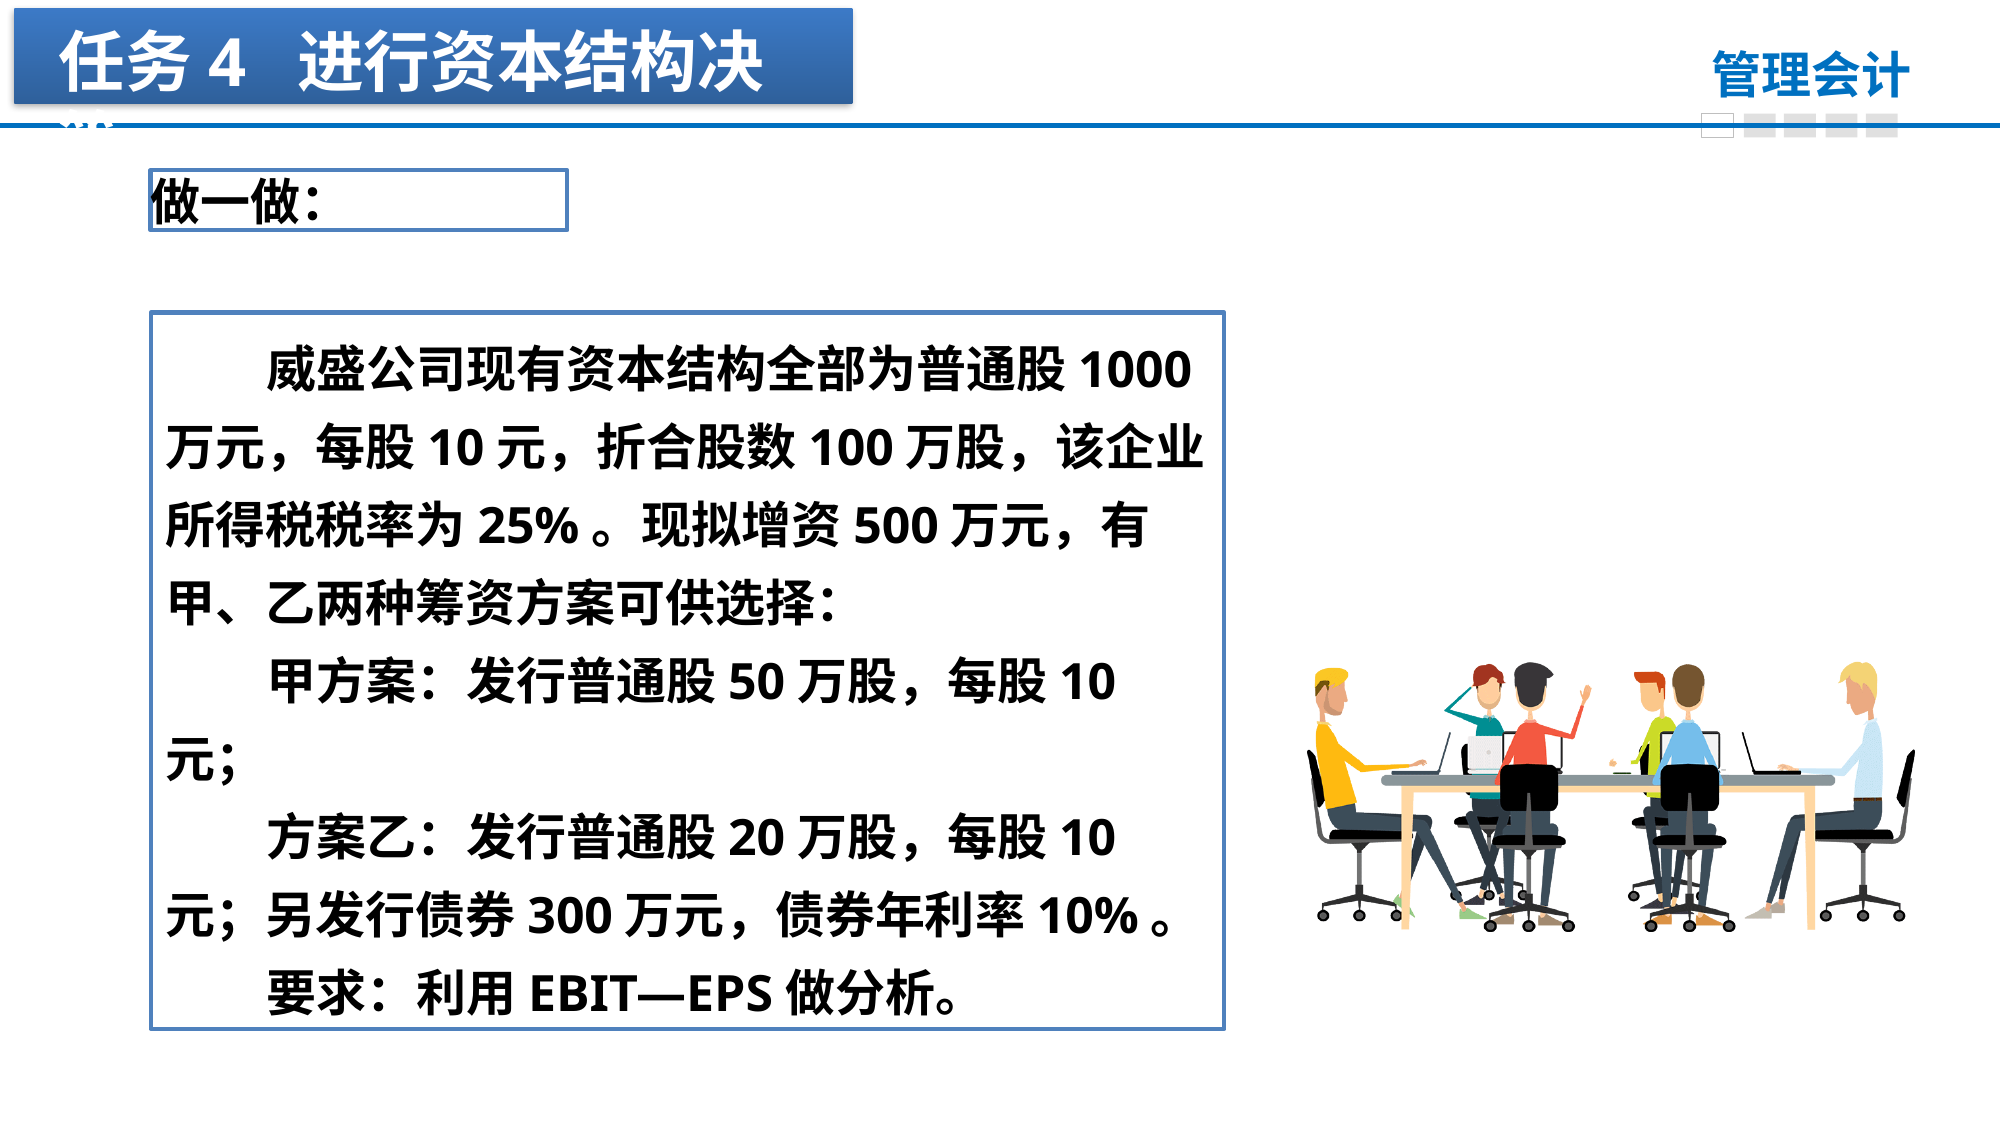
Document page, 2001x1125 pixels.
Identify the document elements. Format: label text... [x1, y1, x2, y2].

text_box [583, 786, 1301, 874]
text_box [14, 7, 853, 109]
text_box 威盛公司现有资本结构全部为普通股1000万元，每股10元，折合股数100万股，该企业所得税税率为25%。现拟增资500万元，有甲、乙两种筹资方案可供选择： 甲方案：发行普通股50万股，每股10元； 方案乙：发行普通股20万股，每股10元；另发行债券300万元，债券年利率10%。 要求：利用EBIT—EPS做分析。 [149, 310, 1226, 1031]
picture [1306, 569, 1915, 932]
text_box 做一做： [148, 168, 569, 232]
